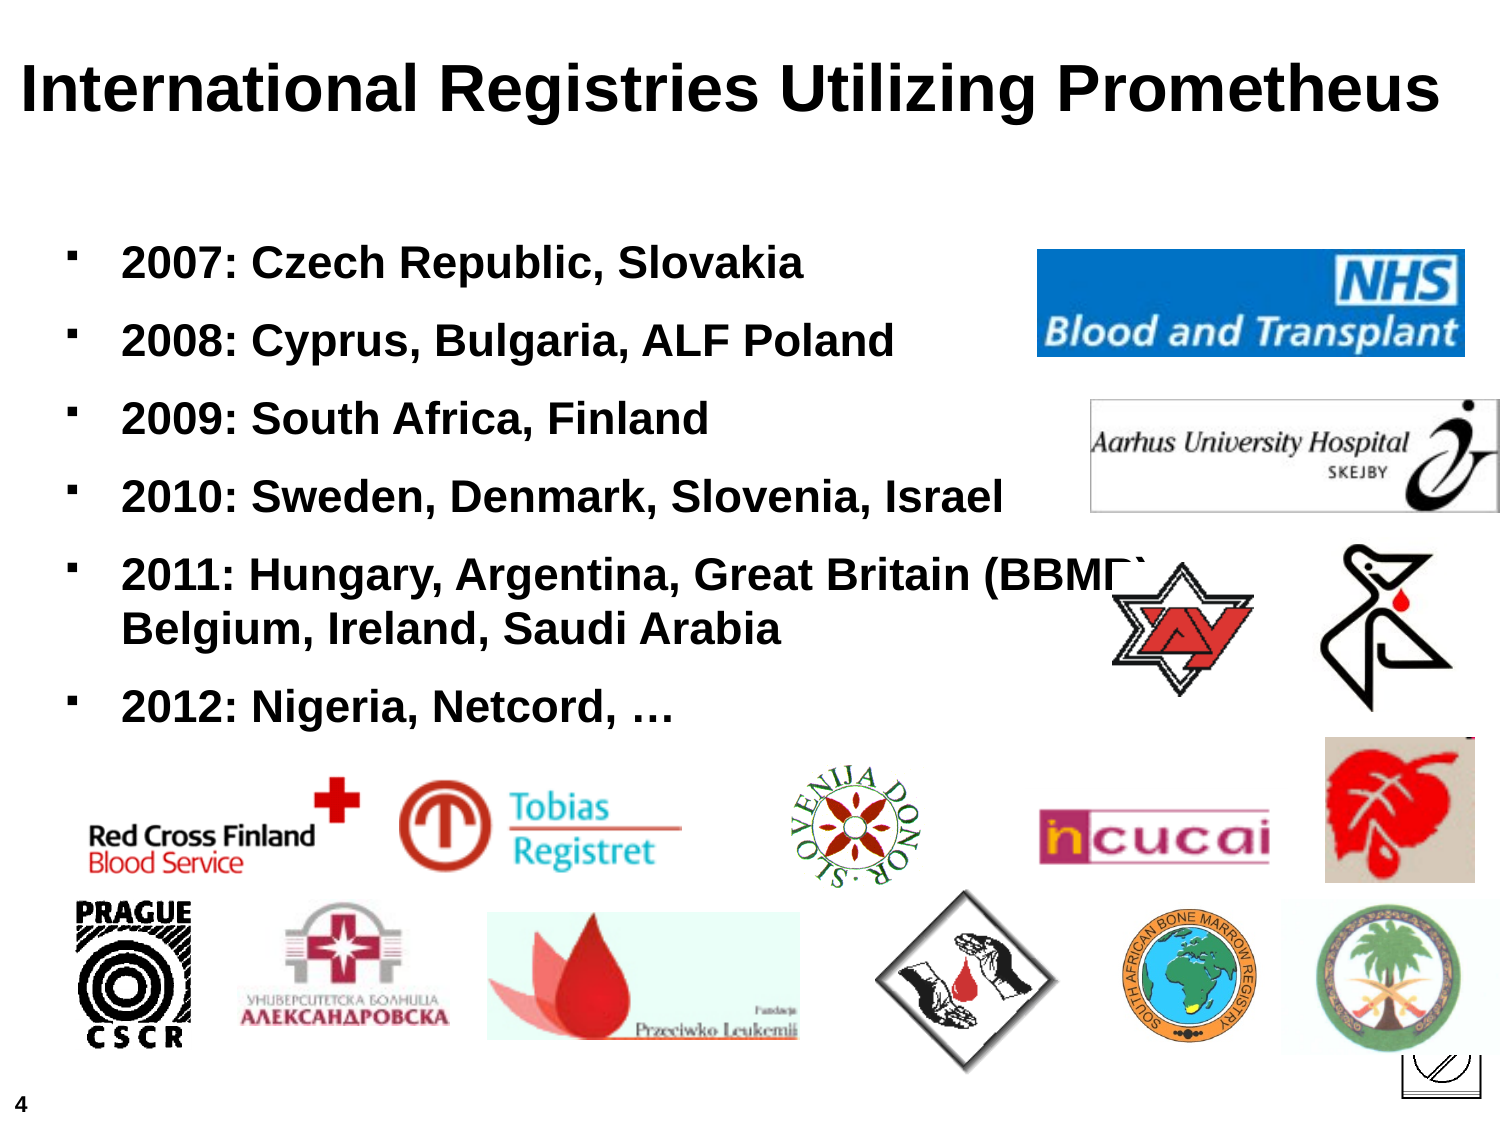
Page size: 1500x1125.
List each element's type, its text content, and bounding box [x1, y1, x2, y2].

picture [1090, 399, 1500, 513]
picture [787, 762, 1063, 1078]
picture [74, 762, 376, 888]
picture [1312, 537, 1459, 712]
picture [74, 899, 192, 1051]
picture [1324, 737, 1476, 883]
picture [1112, 899, 1265, 1051]
picture [1024, 787, 1288, 883]
picture [237, 899, 451, 1027]
picture [487, 912, 801, 1040]
picture [1280, 899, 1500, 1100]
list 2007: Czech Republic, Slovakia 2008: Cyprus, Bulgaria, ALF Poland 2009: South Africa, Finland 2010: Sweden, Denmark, Slovenia, Israel 2011: Hungary, Argentina, Great Britain (BBMR), Belgium, Ireland, Saudi Arabia 2012: Nigeria, Netcord, … [49, 224, 1188, 1063]
picture [399, 762, 682, 876]
picture [1112, 562, 1254, 698]
text_box International Registries Utilizing Prometheus [6, 37, 1459, 133]
picture [1037, 249, 1465, 357]
